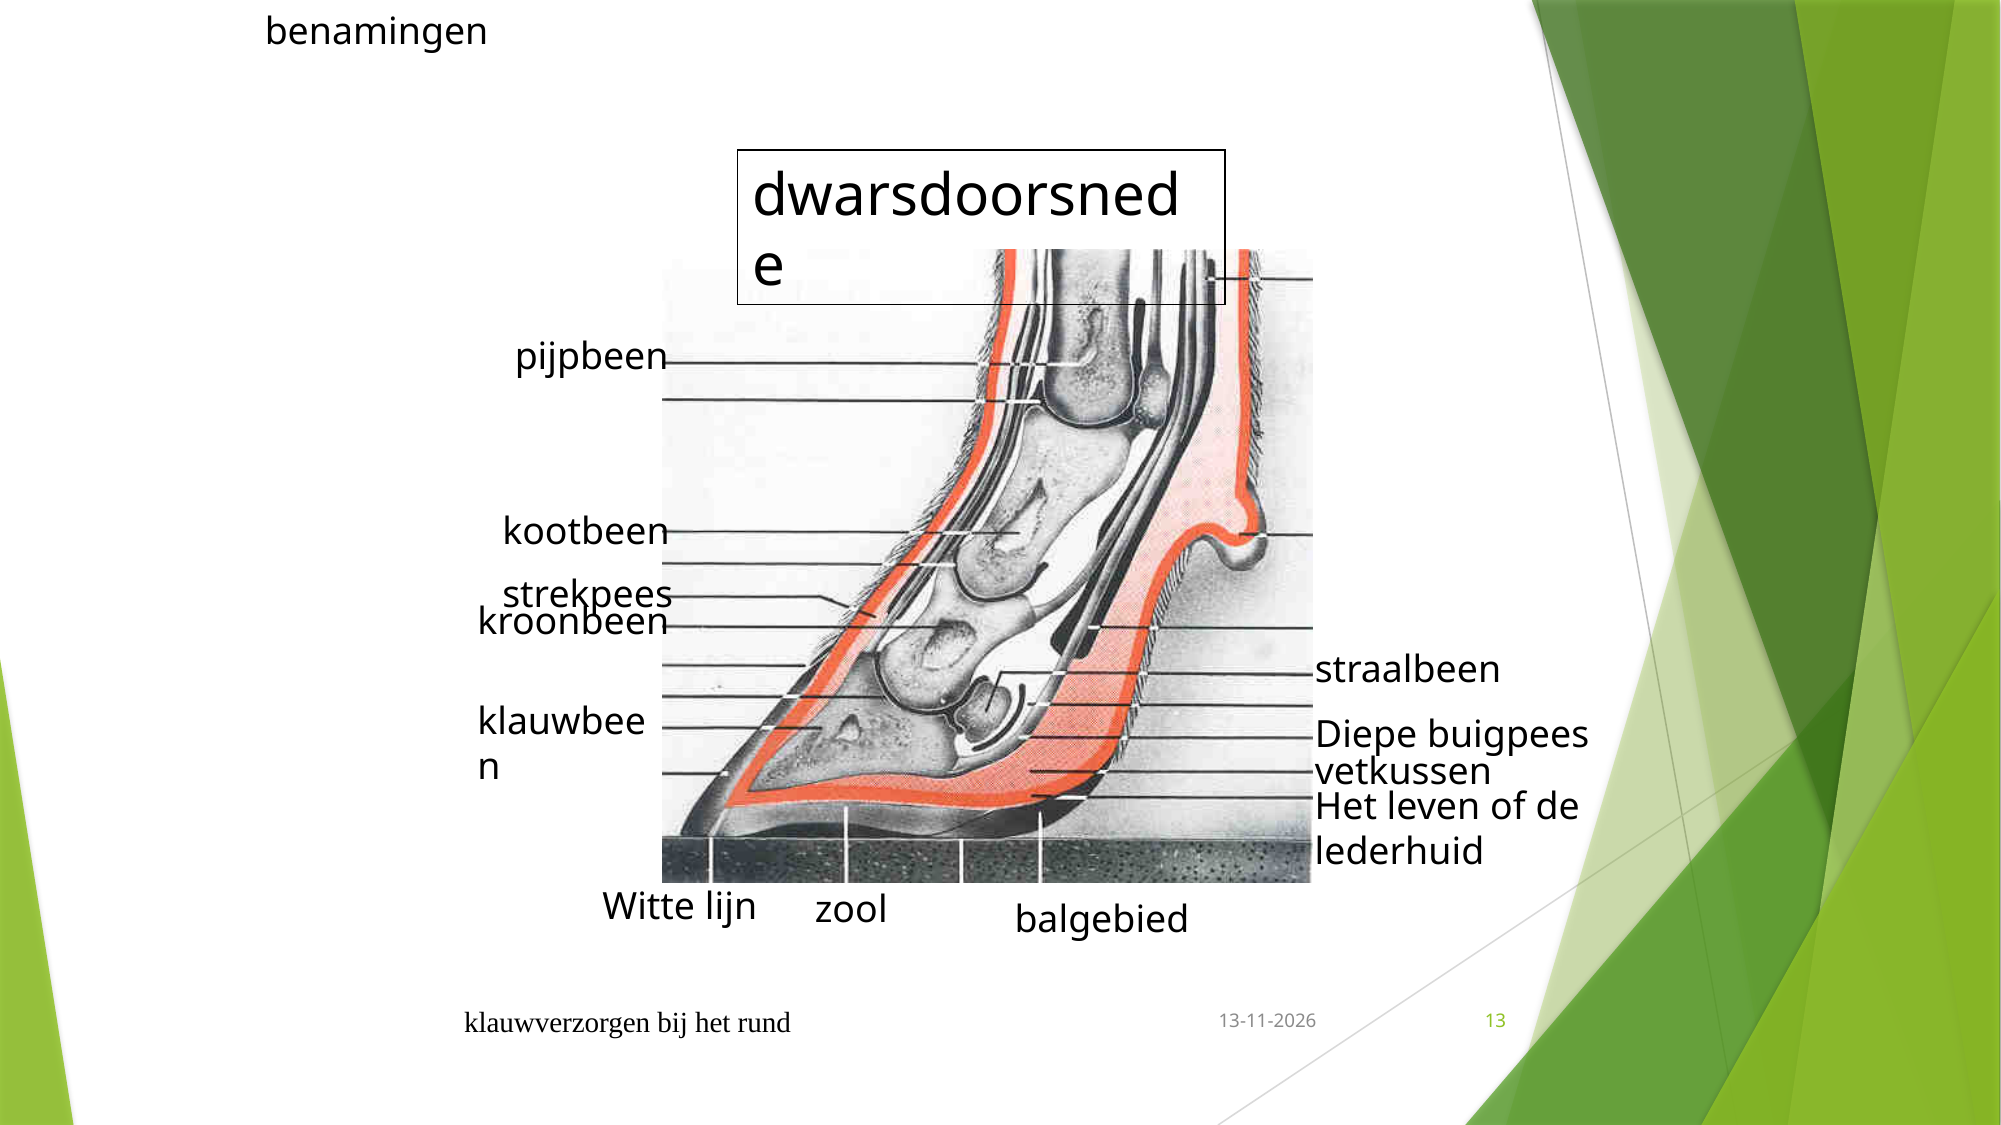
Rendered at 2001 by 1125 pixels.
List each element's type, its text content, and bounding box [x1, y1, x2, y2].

text_box Witte lijn [587, 874, 799, 935]
text_box zool [799, 893, 950, 937]
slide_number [1181, 991, 1332, 1051]
picture [661, 249, 1313, 884]
text_box Het leven of de lederhuid [1316, 774, 1763, 880]
text_box pijpbeen [500, 324, 657, 385]
text_box kootbeen [487, 499, 657, 560]
footer klauwverzorgen bij het rund [111, 991, 1145, 1051]
text_box balgebied [999, 893, 1288, 948]
text_box strekpees [487, 562, 657, 589]
text_box Diepe buigpees [1316, 702, 1700, 762]
text_box straalbeen [1316, 637, 1700, 698]
slide_number 13 [1409, 991, 1522, 1051]
text_box benamingen [249, 0, 750, 60]
text_box dwarsdoorsnede [737, 149, 1225, 248]
text_box kroonbeen [462, 589, 657, 650]
text_box vetkussen [1316, 739, 1713, 800]
text_box klauwbeen [462, 689, 657, 795]
